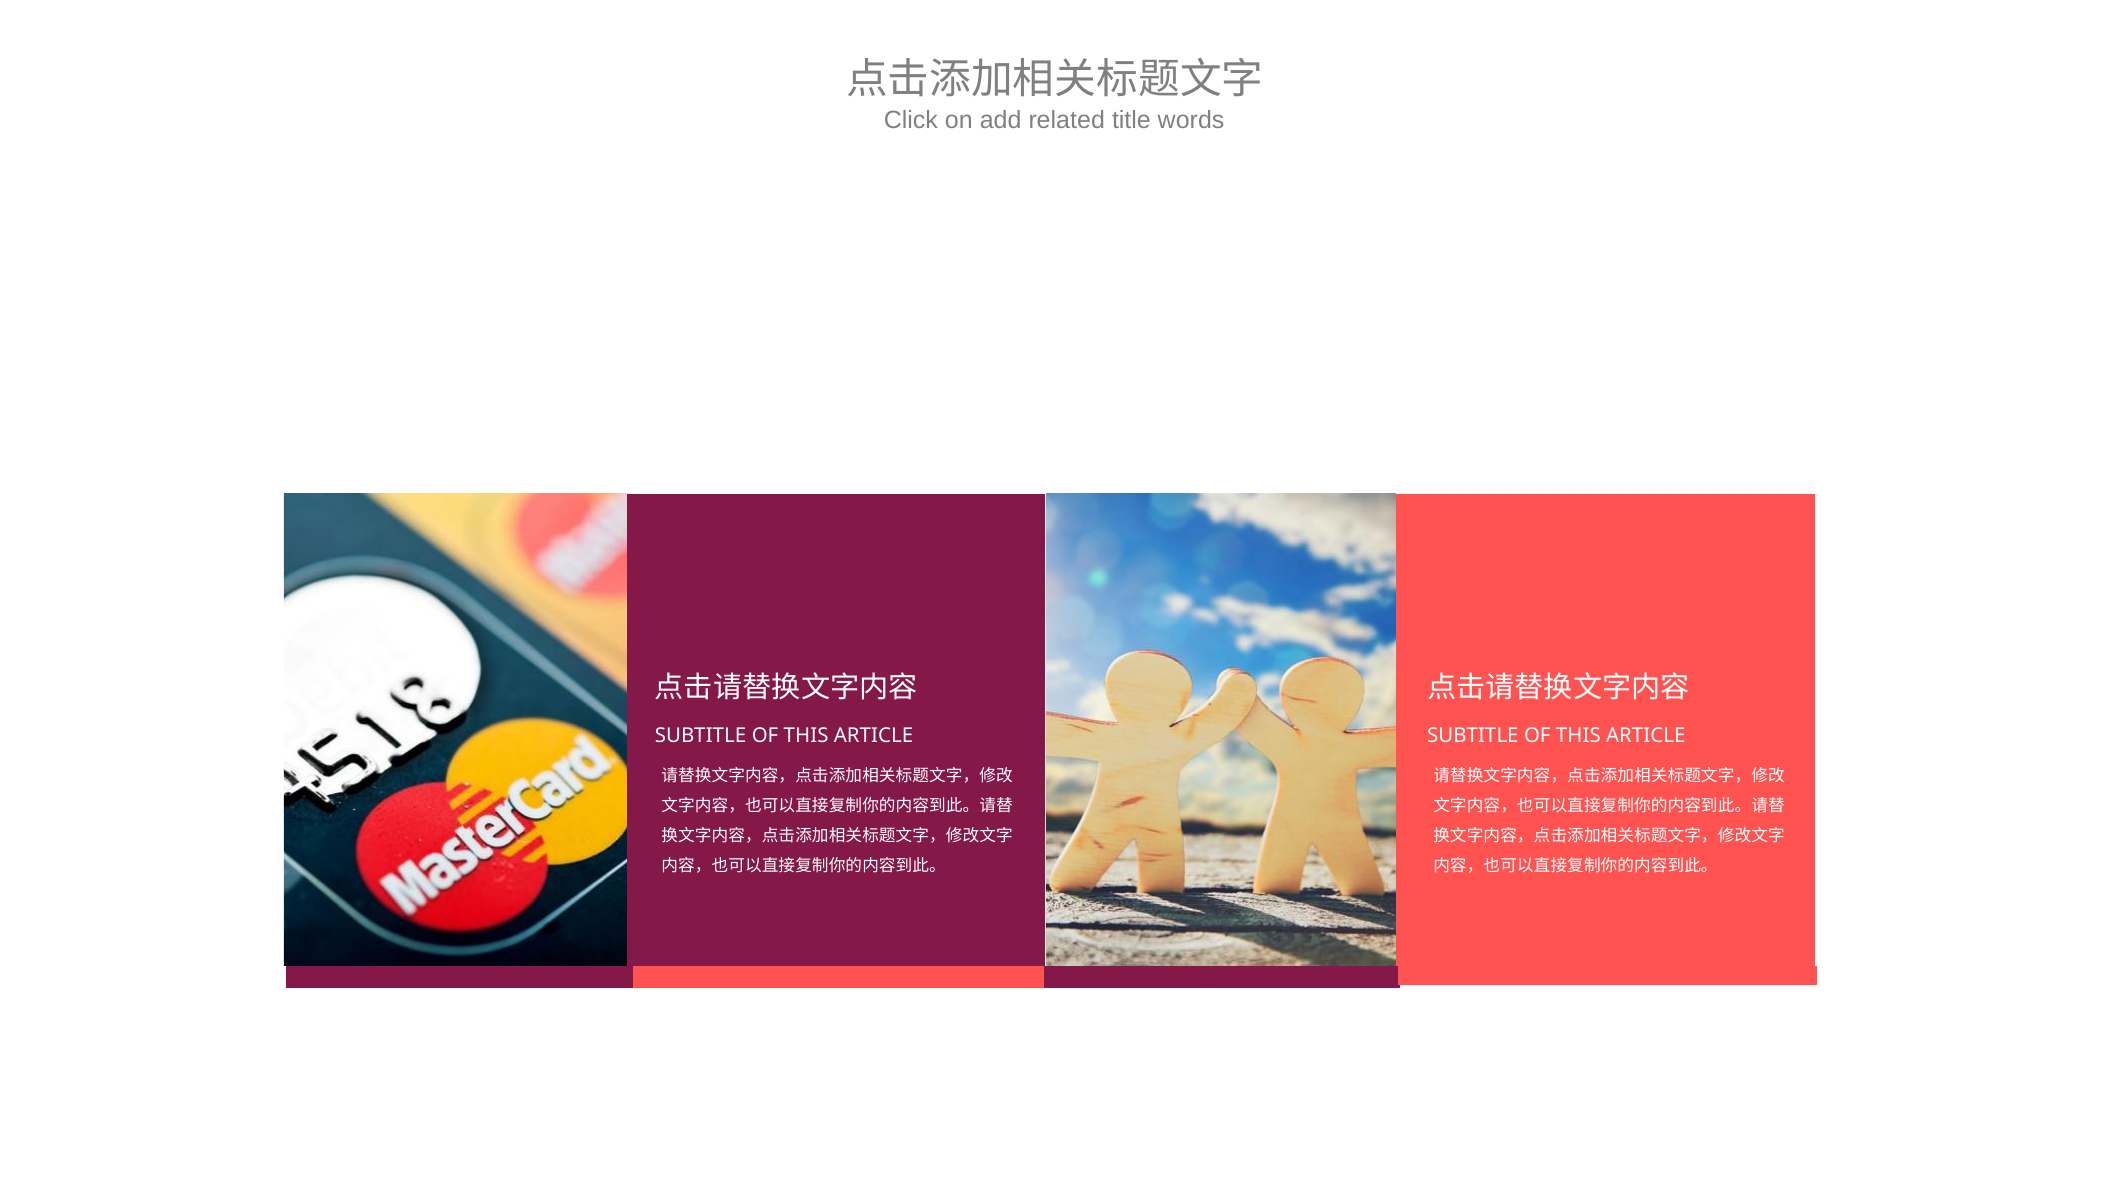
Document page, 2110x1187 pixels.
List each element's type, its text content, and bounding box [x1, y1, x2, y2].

text_box 点击请替换文字内容 [1427, 662, 1709, 709]
text_box 点击添加相关标题文字 [803, 44, 1307, 107]
text_box [1045, 492, 1397, 965]
text_box 请替换文字内容，点击添加相关标题文字，修改文字内容，也可以直接复制你的内容到此。请替换文字内容，点击添加相关标题文字，修改文字内容，也可以直接复制你的内容到此。 [661, 754, 1019, 872]
text_box SUBTITLE OF THIS ARTICLE [1427, 719, 1776, 749]
text_box Click on add related title words [864, 95, 1246, 158]
text_box [1044, 965, 1400, 988]
text_box [1395, 494, 1815, 965]
text_box 请替换文字内容，点击添加相关标题文字，修改文字内容，也可以直接复制你的内容到此。请替换文字内容，点击添加相关标题文字，修改文字内容，也可以直接复制你的内容到此。 [1433, 754, 1791, 872]
text_box 点击请替换文字内容 [654, 662, 937, 709]
text_box [626, 494, 1046, 966]
text_box [633, 966, 1044, 988]
text_box [286, 965, 633, 988]
text_box [1398, 965, 1818, 986]
text_box SUBTITLE OF THIS ARTICLE [654, 719, 1004, 749]
text_box [283, 492, 632, 967]
